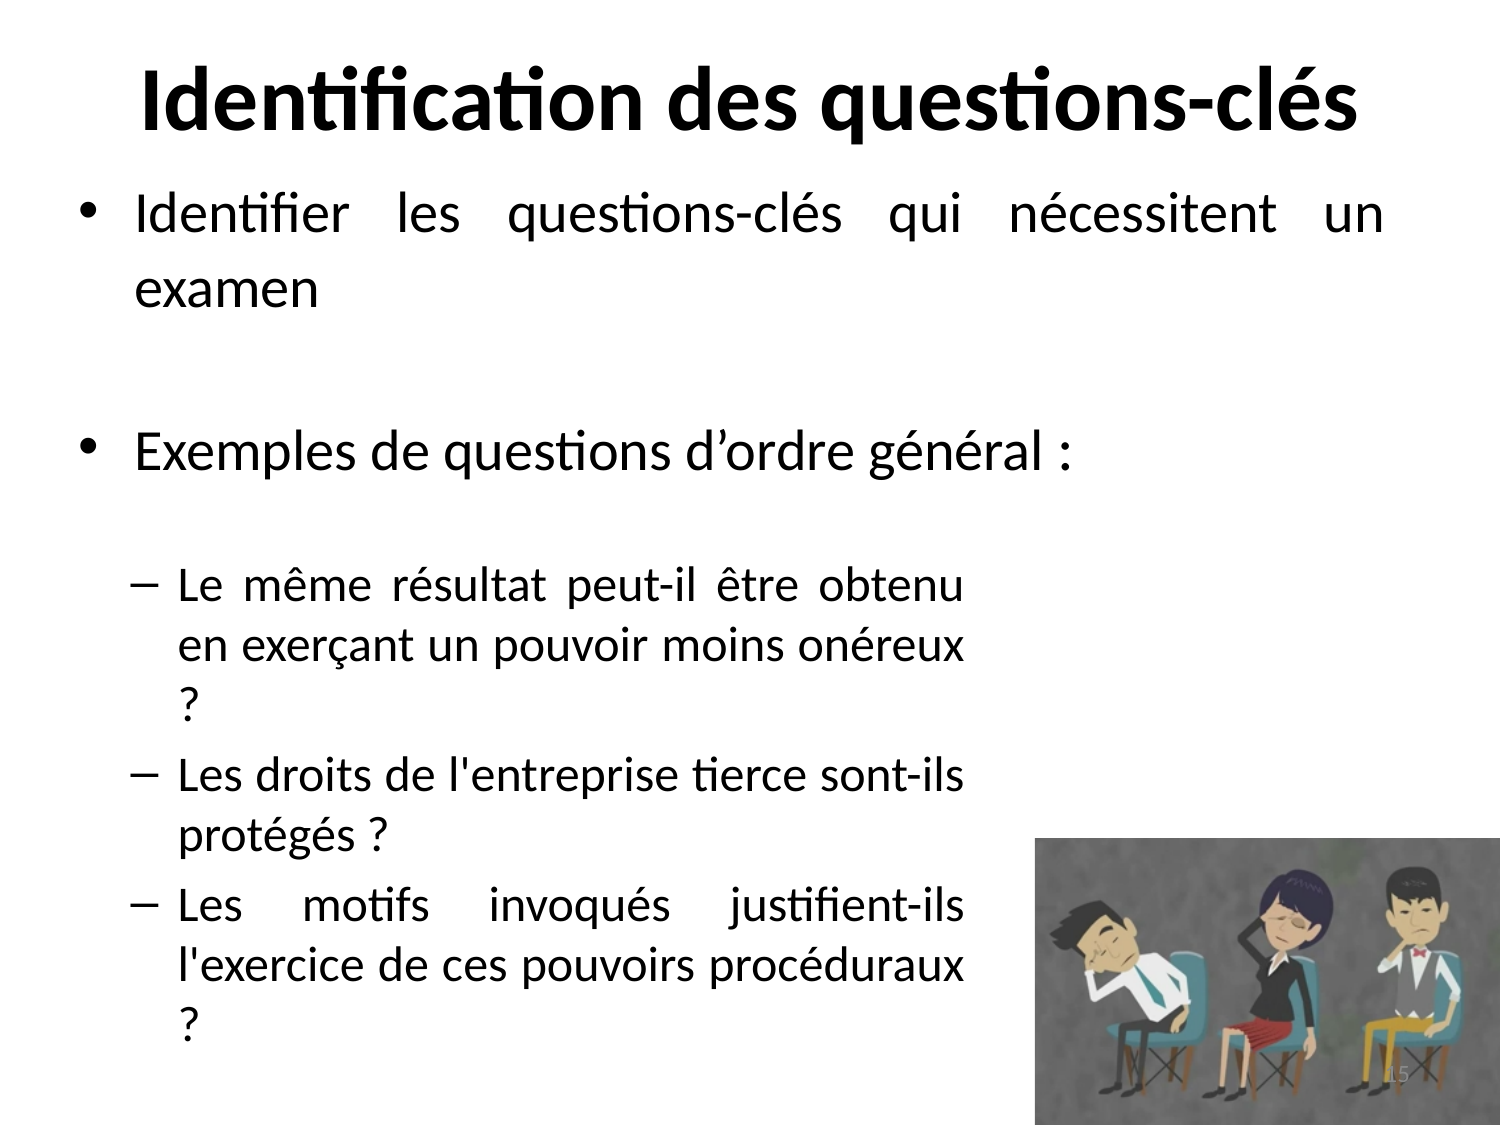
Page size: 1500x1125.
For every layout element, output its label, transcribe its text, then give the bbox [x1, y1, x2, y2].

picture [1034, 838, 1500, 1125]
title Identification des questions-clés [75, 0, 1425, 188]
text_box Identifier les questions-clés qui nécessitent un examen Exemples de questions d’ordre général : [63, 167, 1400, 1043]
text_box Le même résultat peut-il être obtenu en exerçant un pouvoir moins onéreux ? Les droits de l'entreprise tierce sont-ils protégés ? Les motifs invoqués justifient-ils l'exercice de ces pouvoirs procéduraux ? [40, 544, 980, 1125]
